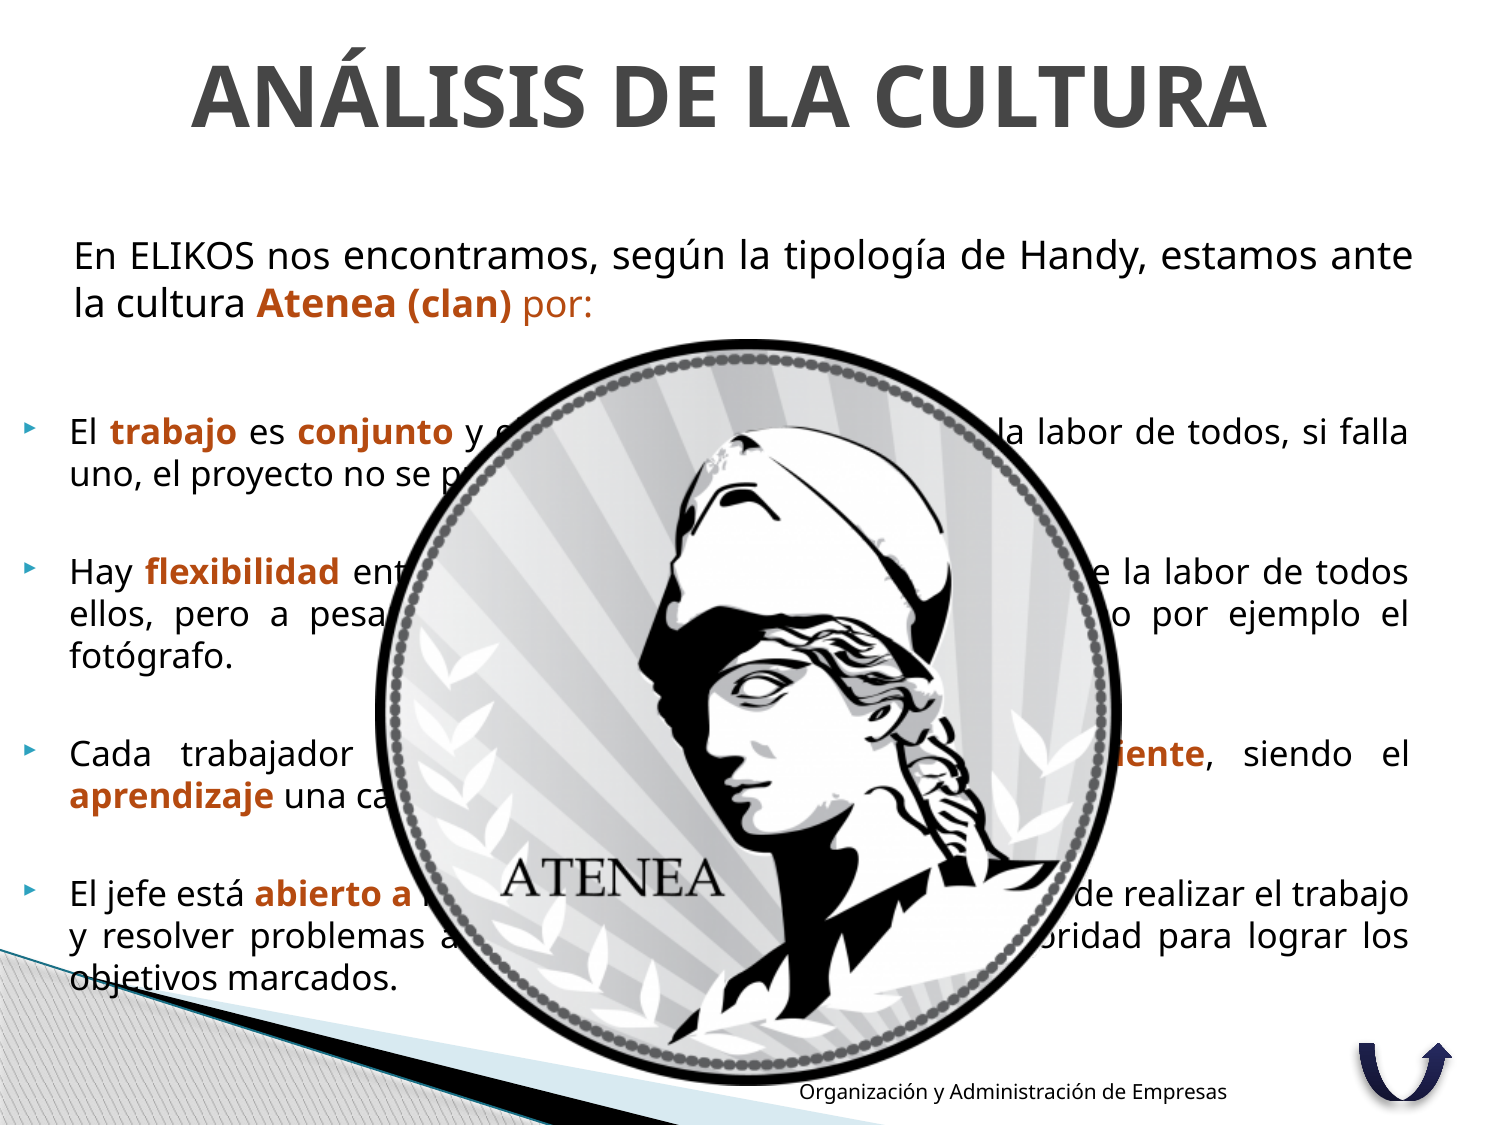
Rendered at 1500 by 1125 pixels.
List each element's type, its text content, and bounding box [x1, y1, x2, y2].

picture [374, 339, 1122, 1087]
list El trabajo es conjunto y el resultado final depende de la labor de todos, si falla uno, el proyecto no se puede llevar a cabo. Hay flexibilidad entre los integrantes, no siempre se requiere la labor de todos ellos, pero a pesar de ello, siempre están disponibles como por ejemplo el fotógrafo. Cada trabajador realiza su tarea de la forma más eficiente, siendo el aprendizaje una característica en común (asistencia a cursos). El jefe está abierto a las sugerencias de los demás a la hora de realizar el trabajo y resolver problemas aunque teniendo en cuenta su autoridad para lograr los objetivos marcados. [0, 304, 1425, 1007]
text_box En ELIKOS nos encontramos, según la tipología de Handy, estamos ante la cultura Atenea (clan) por: [58, 222, 1430, 333]
footer Organización y Administración de Empresas [718, 1051, 1243, 1112]
text_box [1359, 1042, 1452, 1102]
title ANÁLISIS DE LA CULTURA [35, 0, 1425, 188]
